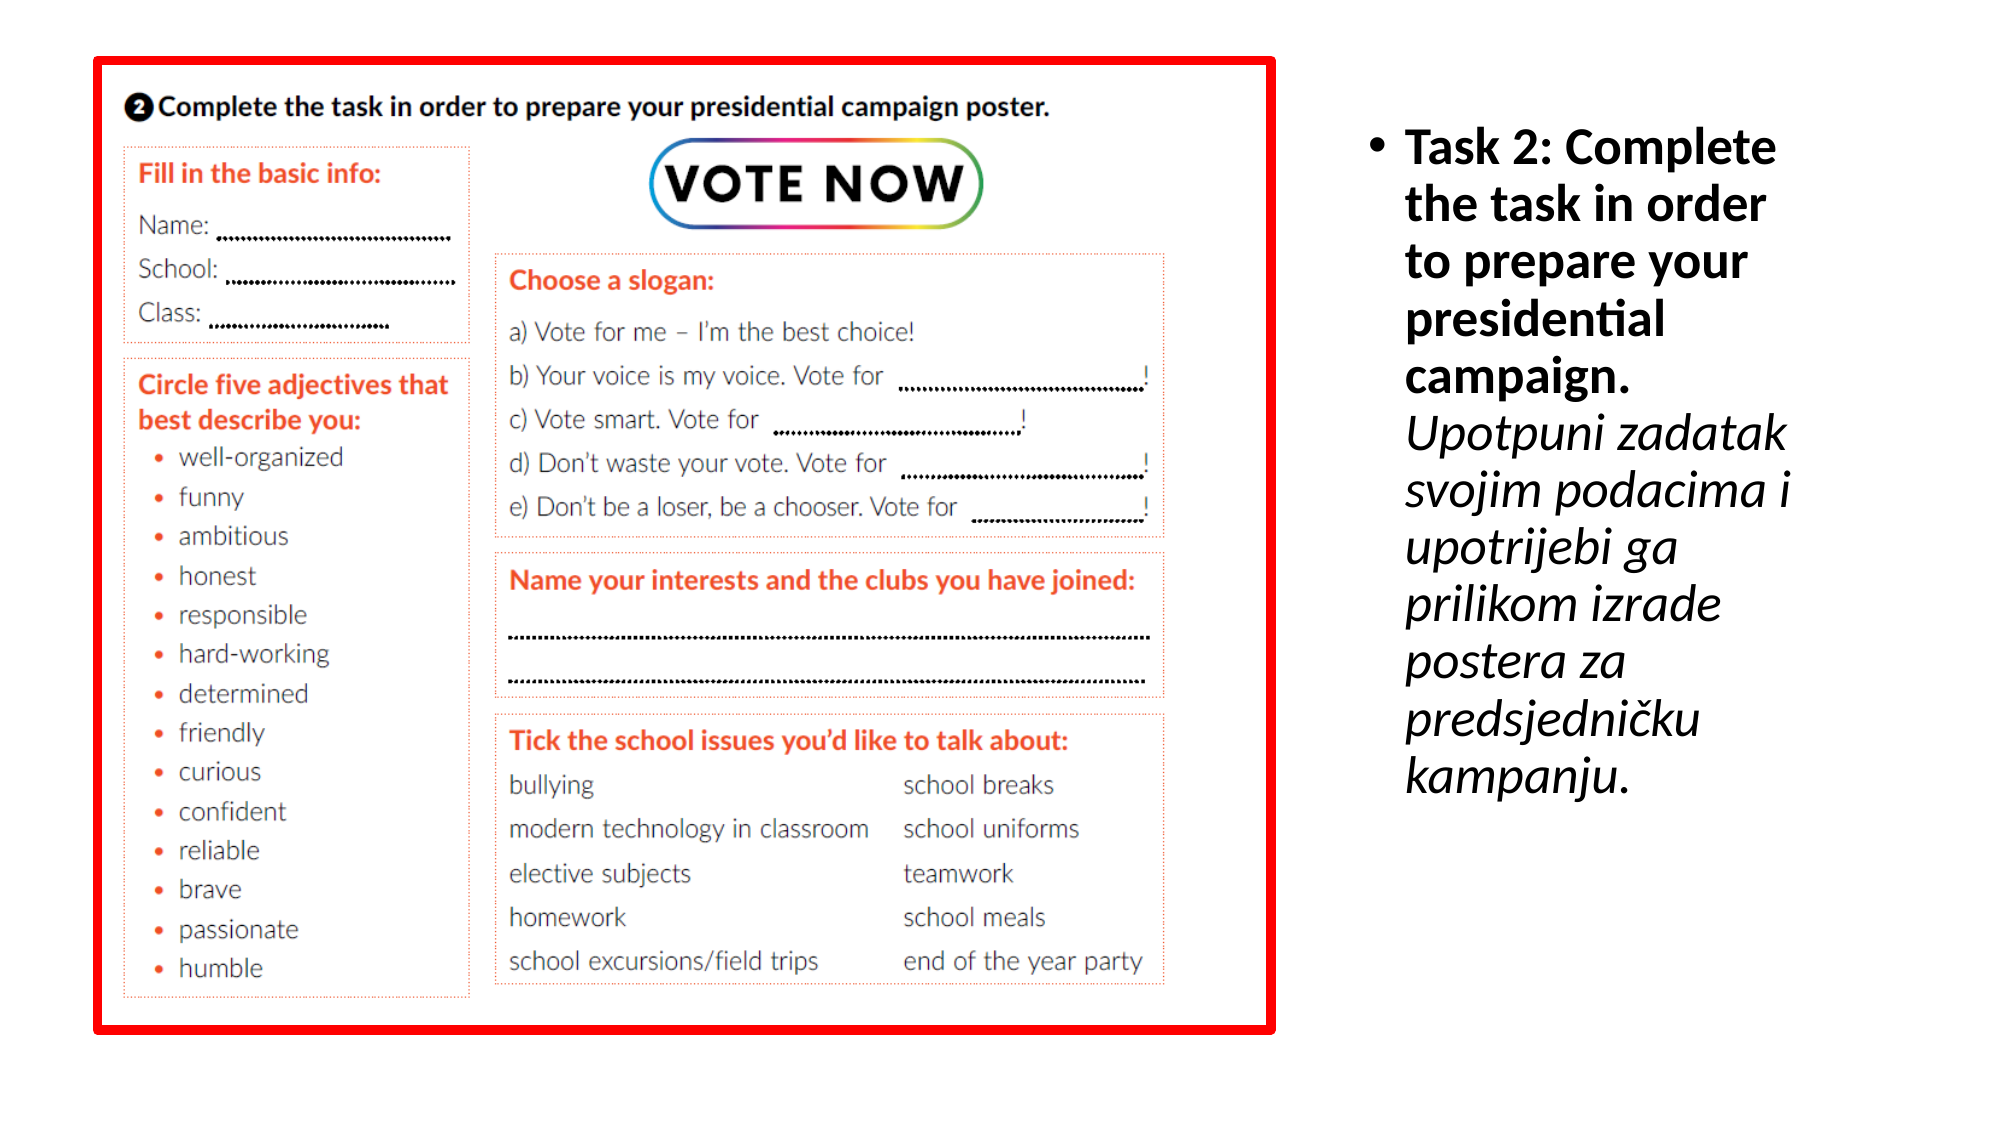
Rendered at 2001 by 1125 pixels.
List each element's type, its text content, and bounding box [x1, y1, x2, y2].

list Task 2: Complete the task in order to prepare your presidential campaign. Upotpuni zadatak svojim podacima i upotrijebi ga prilikom izrade postera za predsjedničku kampanju. [1353, 111, 1808, 826]
picture [102, 64, 1267, 1026]
